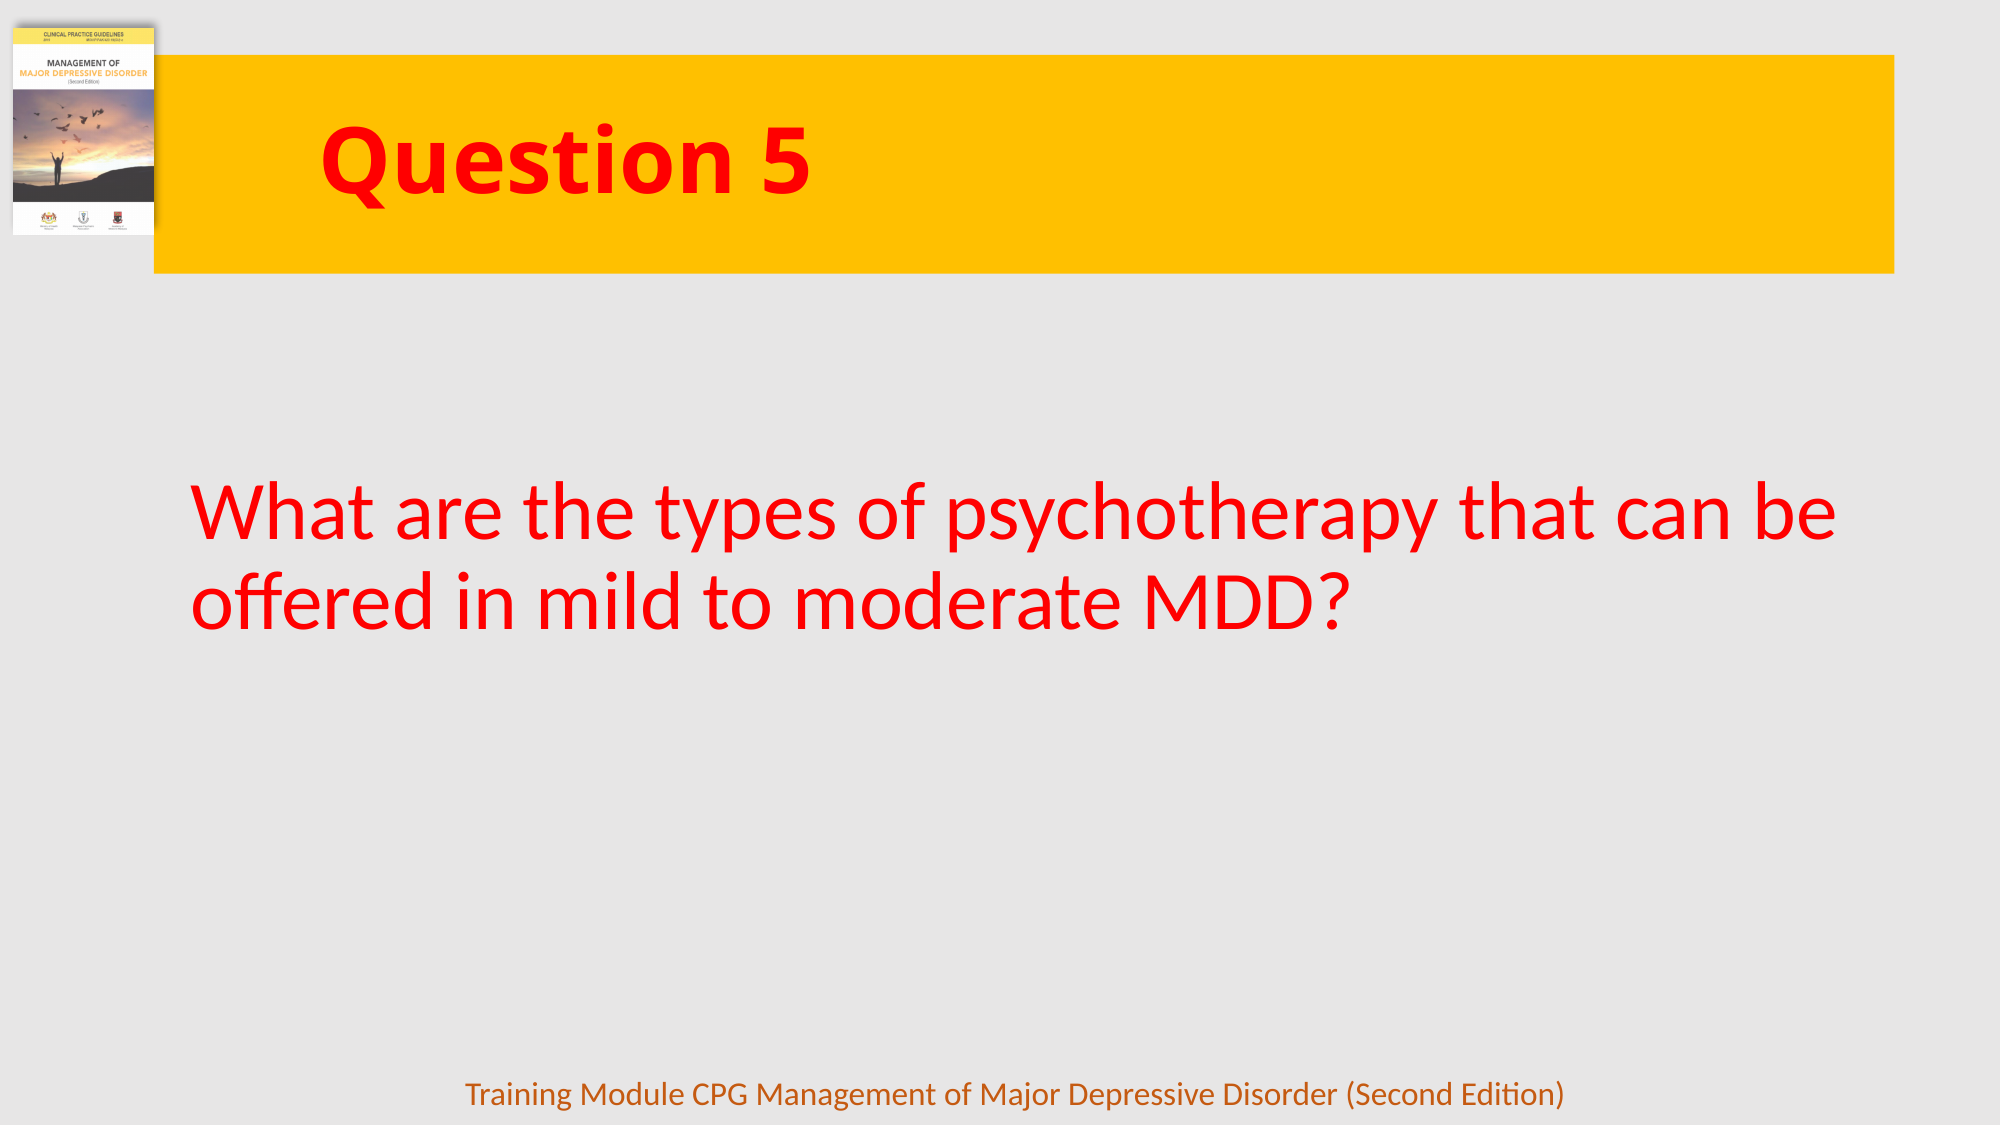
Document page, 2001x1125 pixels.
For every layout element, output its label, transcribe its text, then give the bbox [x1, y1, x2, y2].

picture [13, 28, 154, 235]
text_box Training Module CPG Management of Major Depressive Disorder (Second Edition) [450, 1065, 1832, 1120]
title Question 5 [153, 54, 1895, 274]
list What are the types of psychotherapy that can be offered in mild to moderate MDD? [137, 299, 1863, 1014]
